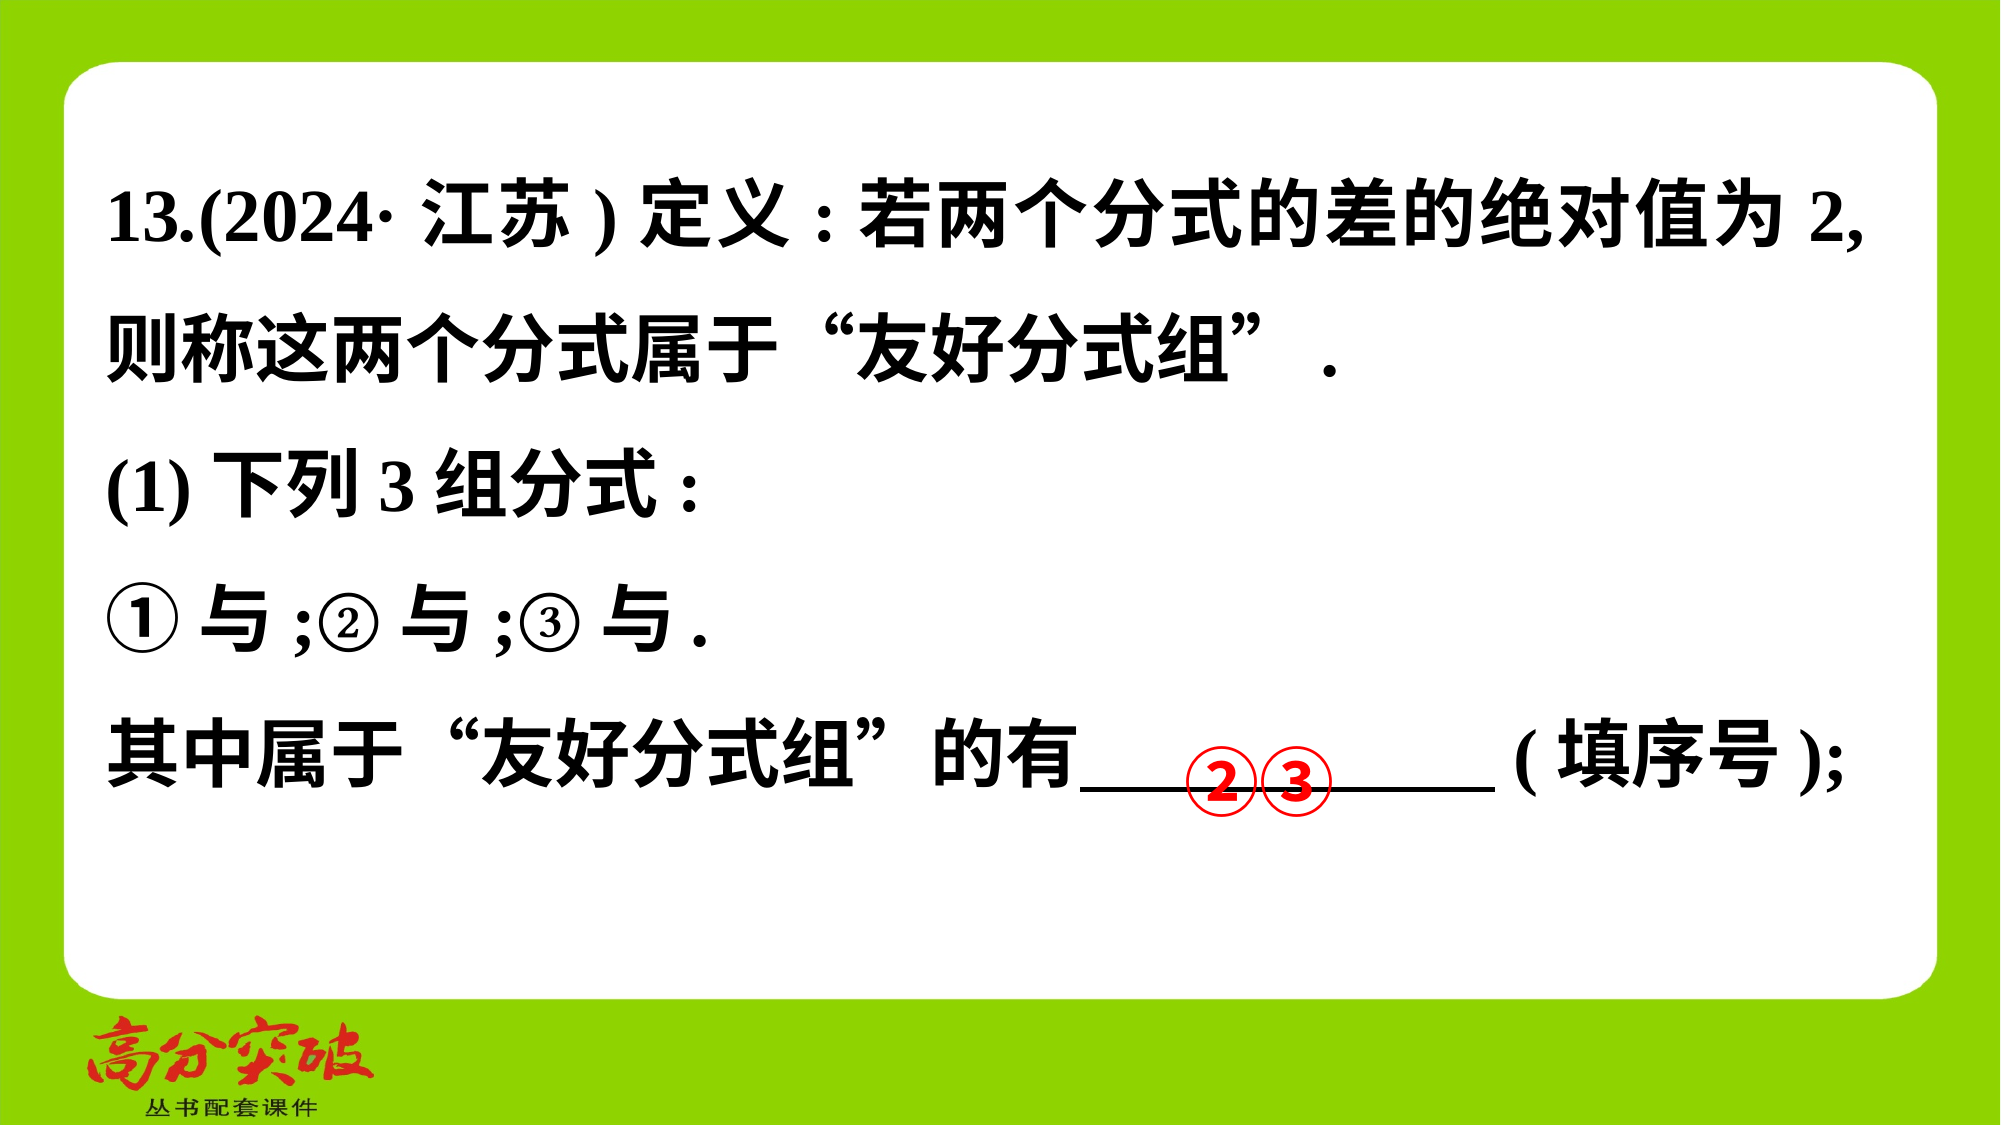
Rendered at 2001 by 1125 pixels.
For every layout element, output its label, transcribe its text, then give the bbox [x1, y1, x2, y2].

text_box ②③ [1170, 727, 1443, 833]
picture [0, 0, 2001, 1125]
